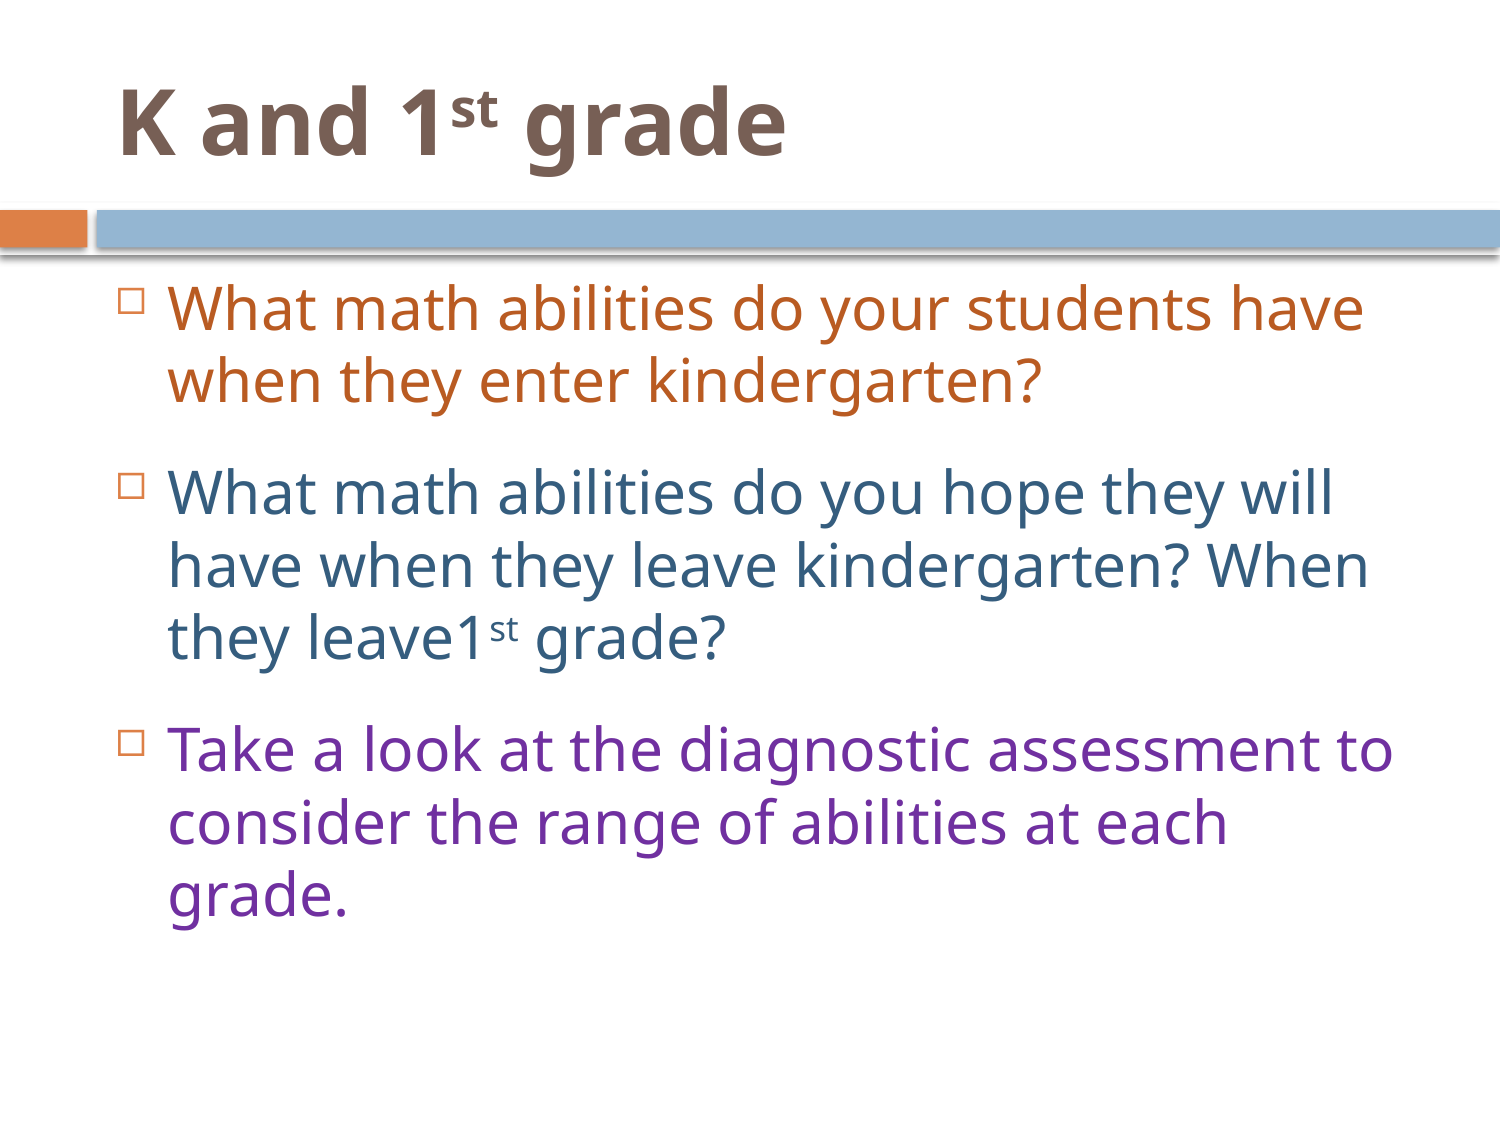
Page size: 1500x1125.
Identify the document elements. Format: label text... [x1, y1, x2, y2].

list What math abilities do your students have when they enter kindergarten? What math abilities do you hope they will have when they leave kindergarten? When they leave1st grade? Take a look at the diagnostic assessment to consider the range of abilities at each grade. [100, 262, 1438, 1000]
title K and 1st grade [100, 37, 1438, 200]
